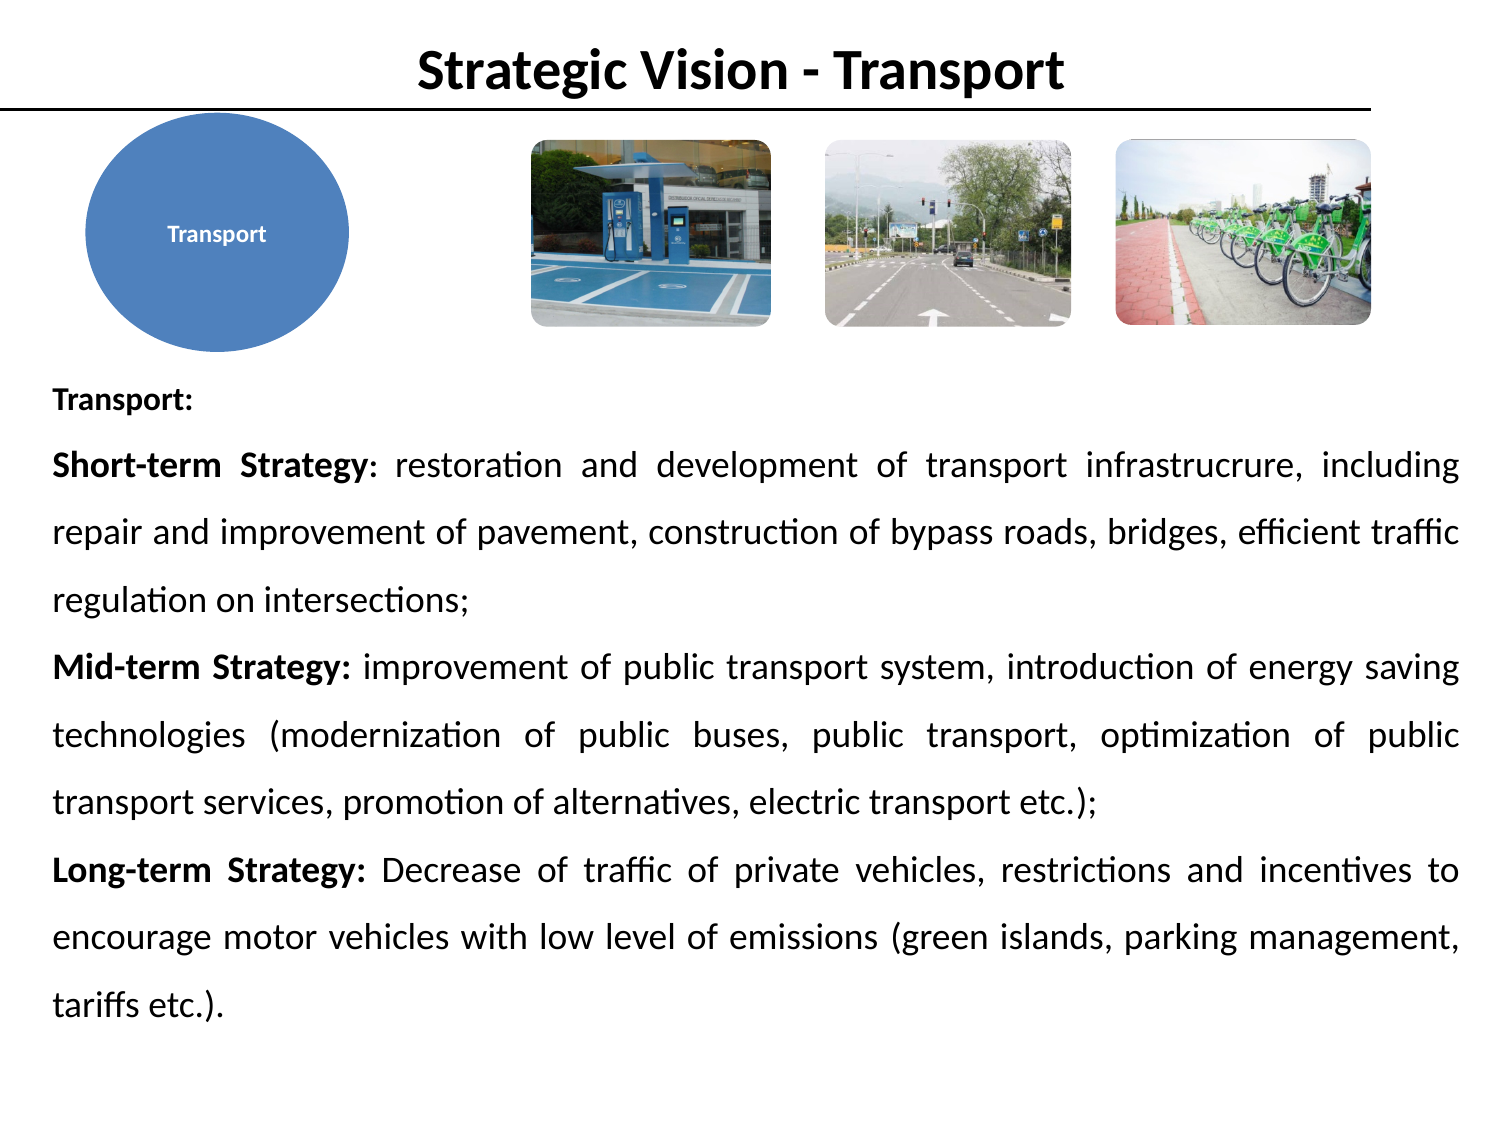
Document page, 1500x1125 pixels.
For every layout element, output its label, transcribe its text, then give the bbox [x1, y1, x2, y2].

picture [824, 139, 1072, 327]
text_box Transport: Short-term Strategy: restoration and development of transport infrastrucrure, including repair and improvement of pavement, construction of bypass roads, bridges, efficient traffic regulation on intersections; Mid-term Strategy: improvement of public transport system, introduction of energy saving technologies (modernization of public buses, public transport, optimization of public transport services, promotion of alternatives, electric transport etc.); Long-term Strategy: Decrease of traffic of private vehicles, restrictions and incentives to encourage motor vehicles with low level of emissions (green islands, parking management, tariffs etc.). [37, 350, 1476, 1033]
text_box Transport [85, 118, 349, 350]
picture [530, 139, 772, 327]
picture [1115, 139, 1372, 326]
text_box Strategic Vision - Transport [70, 23, 1413, 109]
